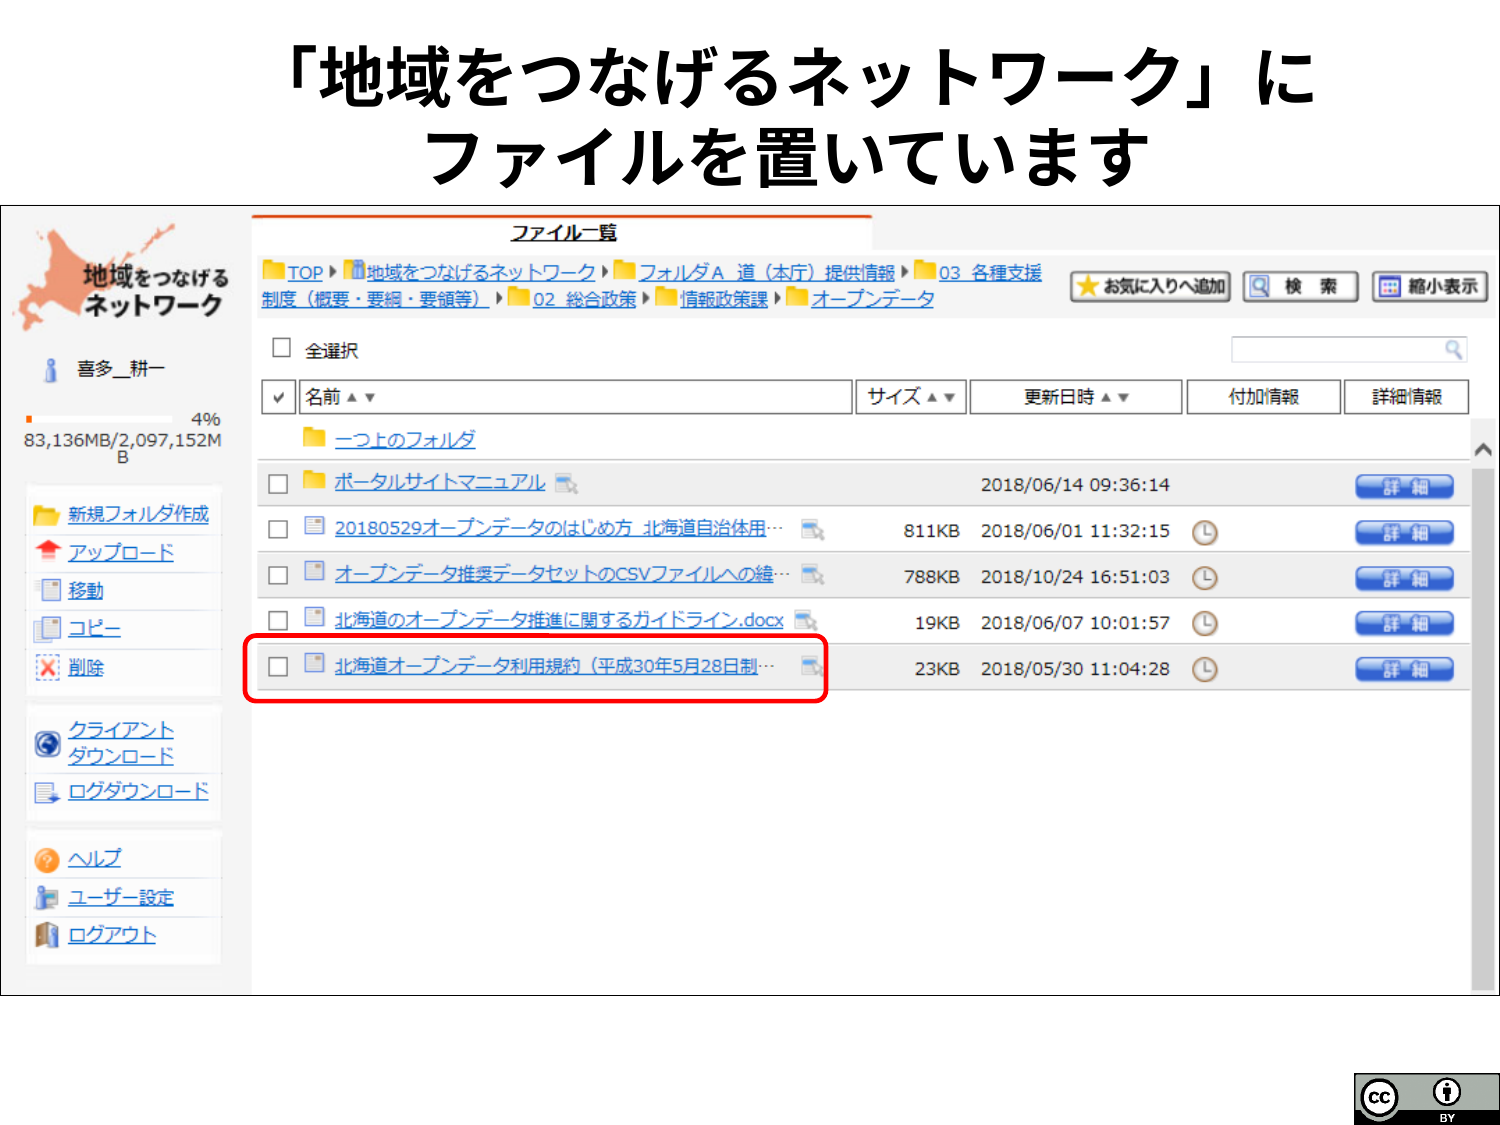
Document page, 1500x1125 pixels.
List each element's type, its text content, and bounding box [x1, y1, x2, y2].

picture [1354, 1073, 1500, 1125]
text_box 「地域をつなげるネットワーク」に ファイルを置いています [100, 28, 1472, 203]
picture [0, 204, 1500, 996]
